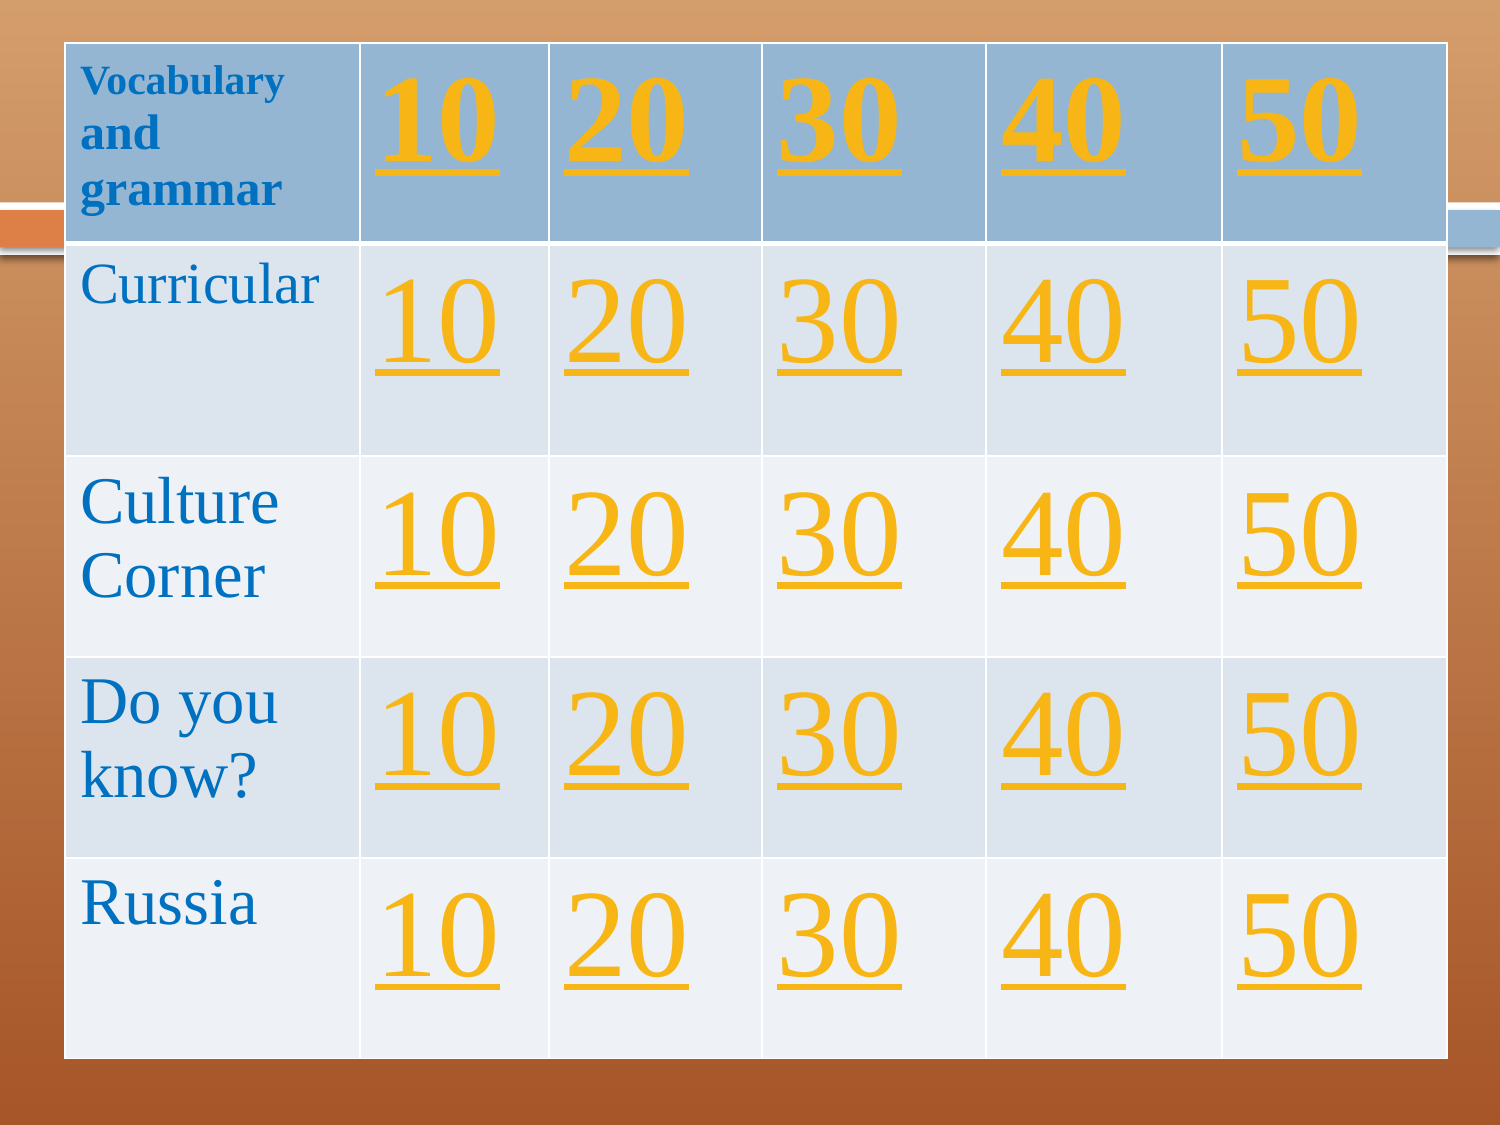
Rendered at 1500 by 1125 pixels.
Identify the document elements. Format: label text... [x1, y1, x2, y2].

table_cell 30 [763, 457, 985, 656]
table_cell 50 [1223, 658, 1446, 857]
table_cell Culture Corner [66, 457, 359, 656]
table_cell Russia [66, 859, 359, 1058]
table_header 50 [1223, 44, 1446, 241]
table_cell 10 [361, 658, 548, 857]
table_header Vocabulary and grammar [66, 44, 359, 241]
table_cell 40 [987, 658, 1221, 857]
table_cell 30 [763, 246, 985, 455]
table_cell 20 [550, 457, 761, 656]
table_cell 10 [361, 457, 548, 656]
table_cell 40 [987, 246, 1221, 455]
table_cell 10 [361, 859, 548, 1058]
table_cell Curricular [66, 246, 359, 455]
table_cell 20 [550, 859, 761, 1058]
table_cell 50 [1223, 859, 1446, 1058]
table_header 40 [987, 44, 1221, 241]
table_cell 40 [987, 457, 1221, 656]
table_header 30 [763, 44, 985, 241]
table_cell 30 [763, 658, 985, 857]
table_cell 50 [1223, 246, 1446, 455]
table_cell 10 [361, 246, 548, 455]
table_cell 30 [763, 859, 985, 1058]
table_cell 20 [550, 246, 761, 455]
table_cell 50 [1223, 457, 1446, 656]
table_cell 40 [987, 859, 1221, 1058]
table_header 10 [361, 44, 548, 241]
table_cell 20 [550, 658, 761, 857]
table_cell Do you know? [66, 658, 359, 857]
table_header 20 [550, 44, 761, 241]
